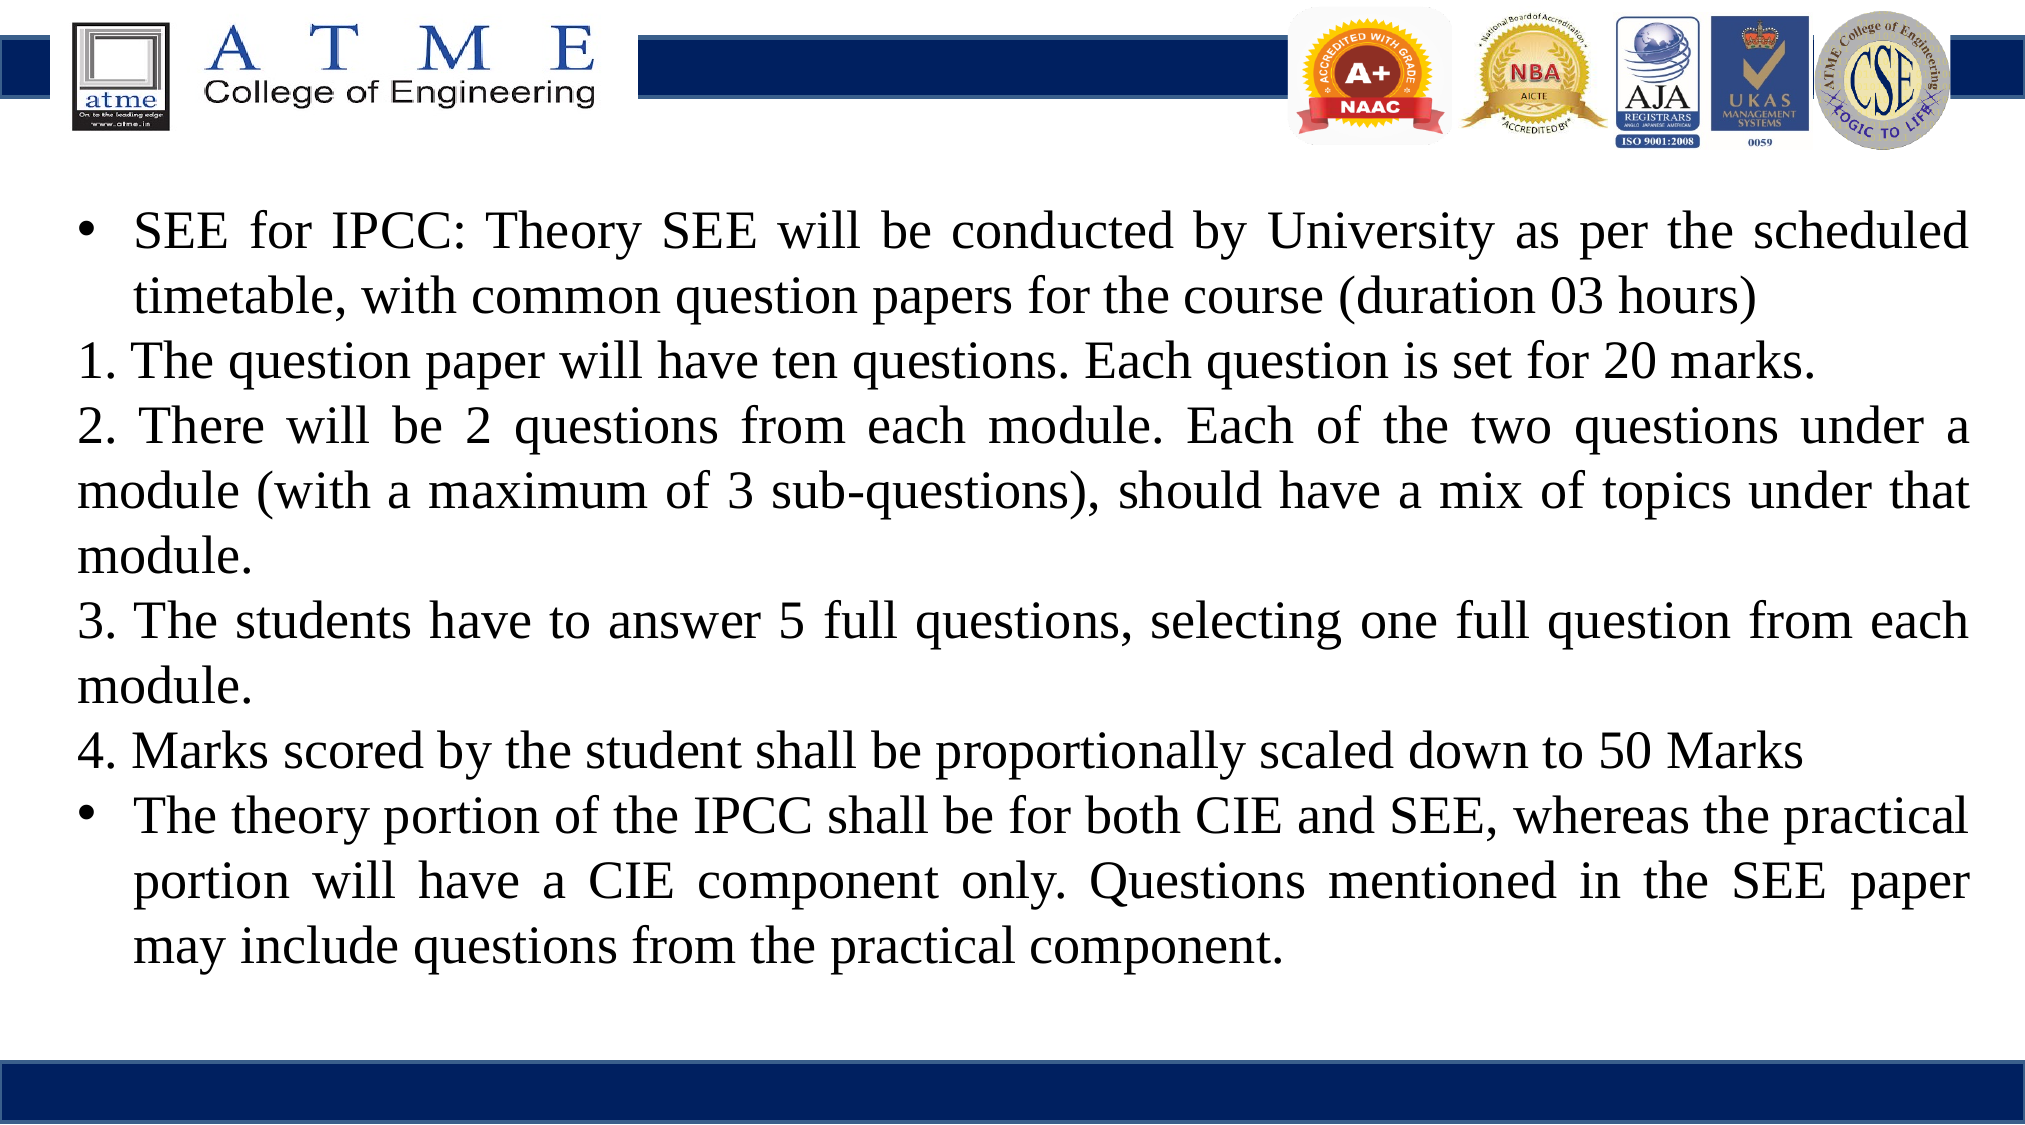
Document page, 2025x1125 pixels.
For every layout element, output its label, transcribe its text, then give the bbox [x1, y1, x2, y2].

text_box SEE for IPCC: Theory SEE will be conducted by University as per the scheduled timetable, with common question papers for the course (duration 03 hours) 1. The question paper will have ten questions. Each question is set for 20 marks. 2. There will be 2 questions from each module. Each of the two questions under a module (with a maximum of 3 sub-questions), should have a mix of topics under that module. 3. The students have to answer 5 full questions, selecting one full question from each module. 4. Marks scored by the student shall be proportionally scaled down to 50 Marks The theory portion of the IPCC shall be for both CIE and SEE, whereas the practical portion will have a CIE component only. Questions mentioned in the SEE paper may include questions from the practical component. [62, 187, 1988, 982]
picture [50, 0, 638, 150]
picture [1814, 9, 1951, 151]
picture [1287, 6, 1813, 150]
